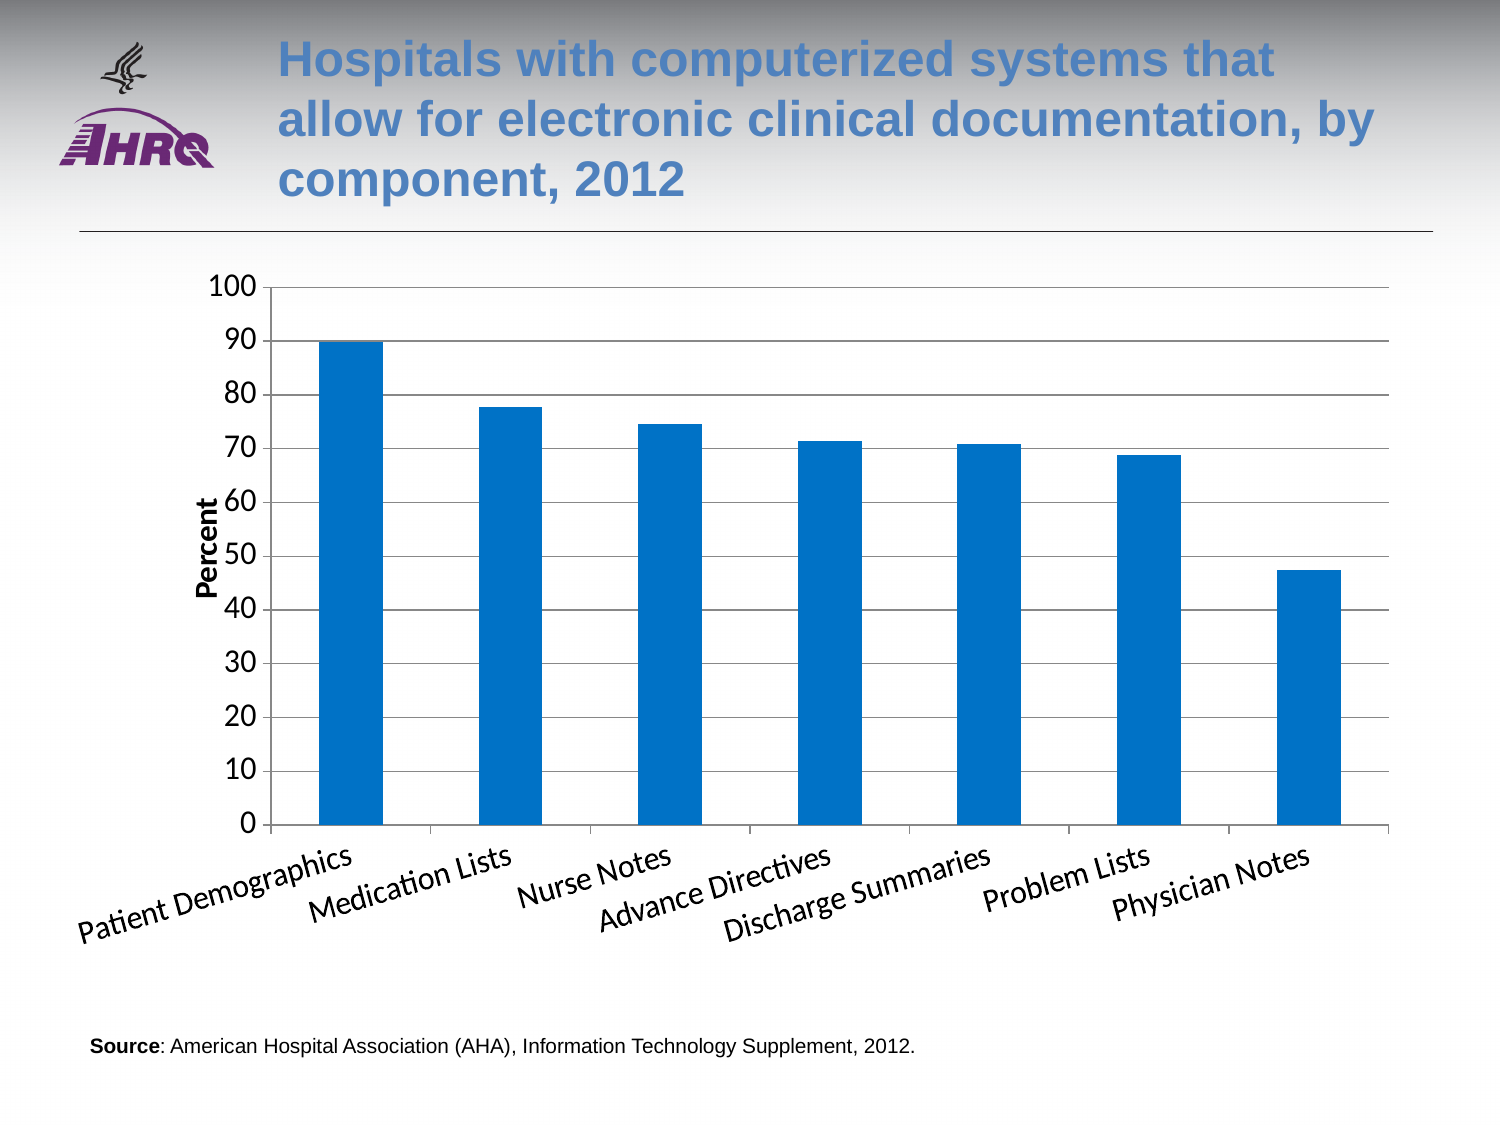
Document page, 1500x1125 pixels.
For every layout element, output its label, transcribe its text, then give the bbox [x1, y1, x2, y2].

picture [0, 0, 1500, 1125]
text_box Source: American Hospital Association (AHA), Information Technology Supplement, 2012. [75, 1025, 1088, 1065]
title Hospitals with computerized systems that allow for electronic clinical documentation, by component, 2012 [262, 45, 1425, 188]
chart [74, 262, 1426, 983]
